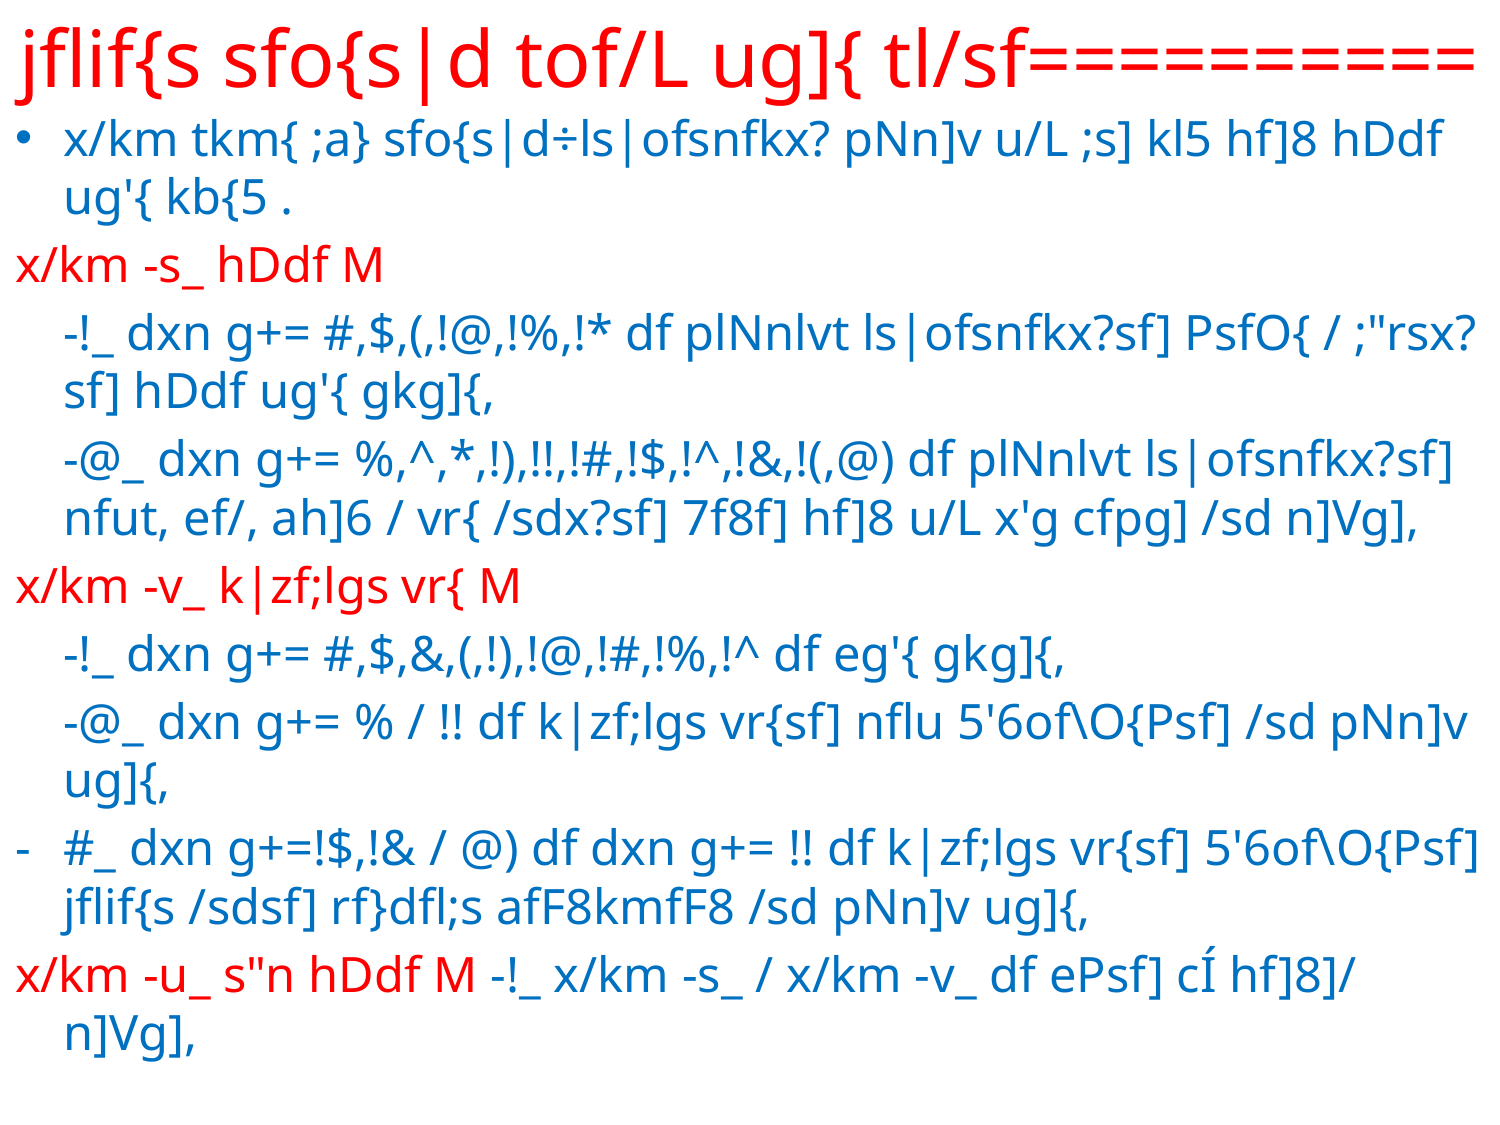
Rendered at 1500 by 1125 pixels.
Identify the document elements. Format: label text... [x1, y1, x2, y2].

title jflif{s sfo{s|d tof/L ug]{ tl/sf========== [0, 0, 1500, 99]
list x/km tkm{ ;a} sfo{s|d÷ls|ofsnfkx? pNn]v u/L ;s] kl5 hf]8 hDdf ug'{ kb{5 . x/km -s_ hDdf M -!_ dxn g+= #,$,(,!@,!%,!* df plNnlvt ls|ofsnfkx?sf] PsfO{ / ;"rsx?sf] hDdf ug'{ gkg]{, -@_ dxn g+= %,^,*,!),!!,!#,!$,!^,!&,!(,@) df plNnlvt ls|ofsnfkx?sf] nfut, ef/, ah]6 / vr{ /sdx?sf] 7f8f] hf]8 u/L x'g cfpg] /sd n]Vg], x/km -v_ k|zf;lgs vr{ M -!_ dxn g+= #,$,&,(,!),!@,!#,!%,!^ df eg'{ gkg]{, -@_ dxn g+= % / !! df k|zf;lgs vr{sf] nflu 5'6of\O{Psf] /sd pNn]v ug]{, - #_ dxn g+=!$,!& / @) df dxn g+= !! df k|zf;lgs vr{sf] 5'6of\O{Psf] jflif{s /sdsf] rf}dfl;s afF8kmfF8 /sd pNn]v ug]{, x/km -u_ s"n hDdf M -!_ x/km -s_ / x/km -v_ df ePsf] cÍ hf]8]/ n]Vg], [0, 99, 1500, 1125]
